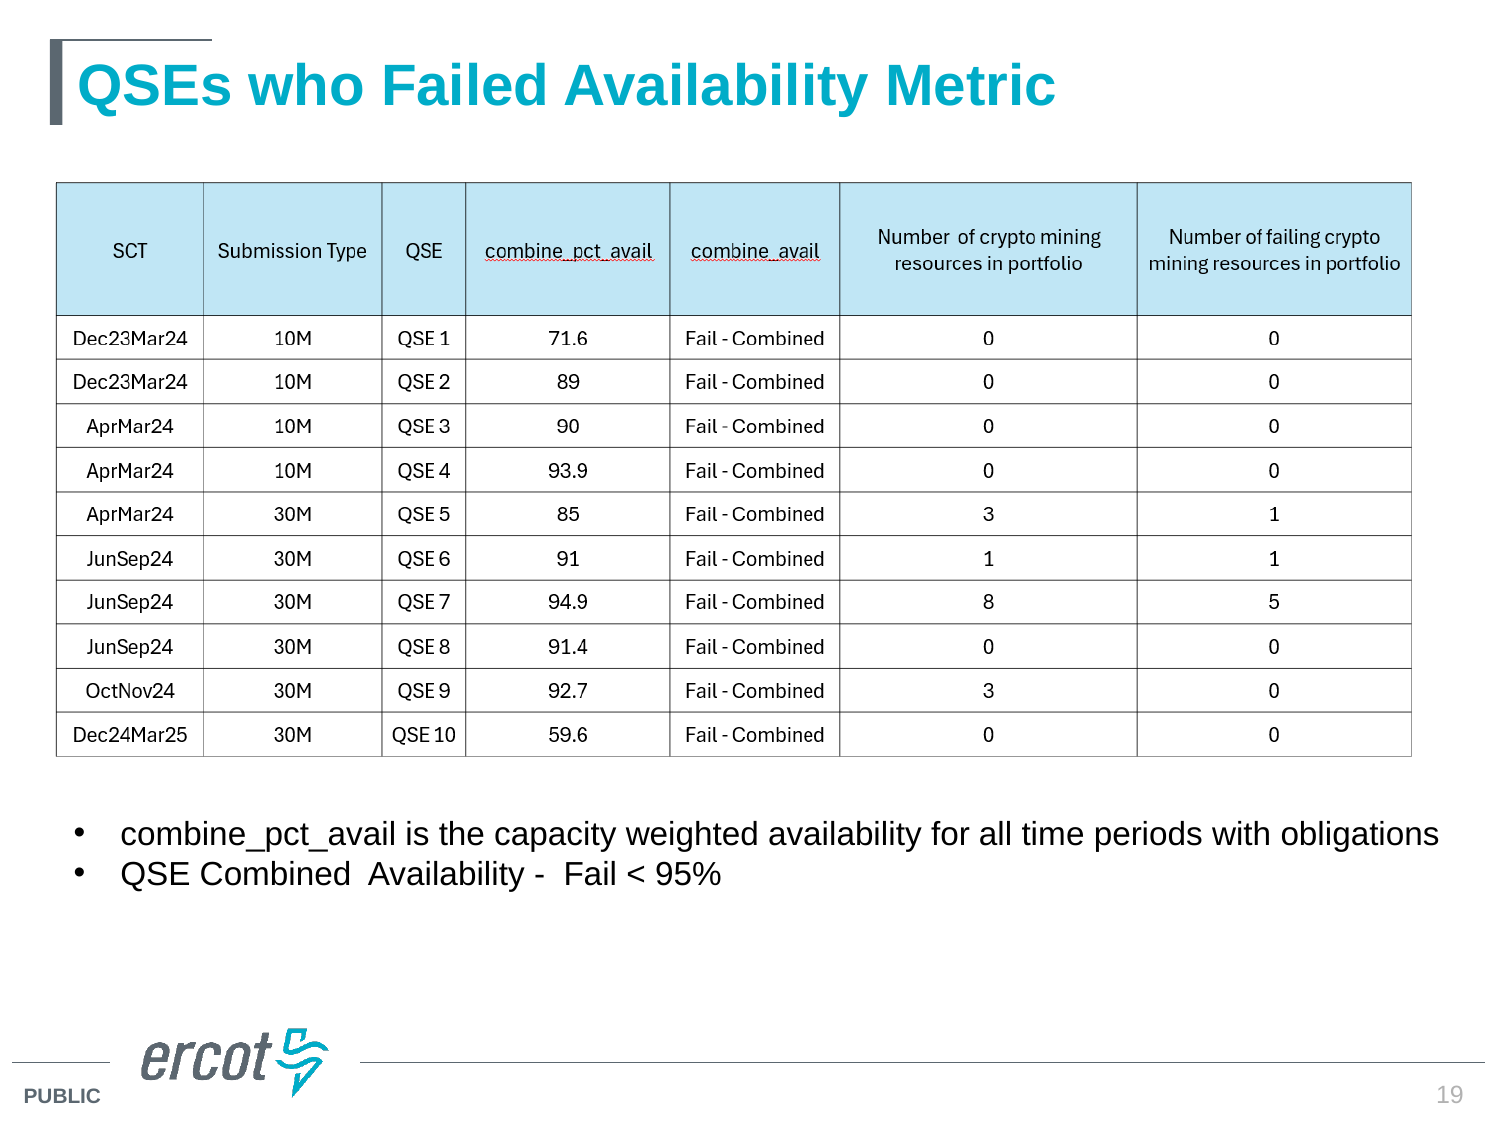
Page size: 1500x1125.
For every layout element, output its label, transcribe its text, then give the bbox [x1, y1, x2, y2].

title QSEs who Failed Availability Metric [62, 39, 1450, 133]
text_box combine_pct_avail is the capacity weighted availability for all time periods with obligations QSE Combined Availability - Fail < 95% [58, 804, 1458, 900]
picture [52, 179, 1412, 758]
slide_number 19 [1412, 1076, 1488, 1112]
picture [137, 1024, 332, 1100]
